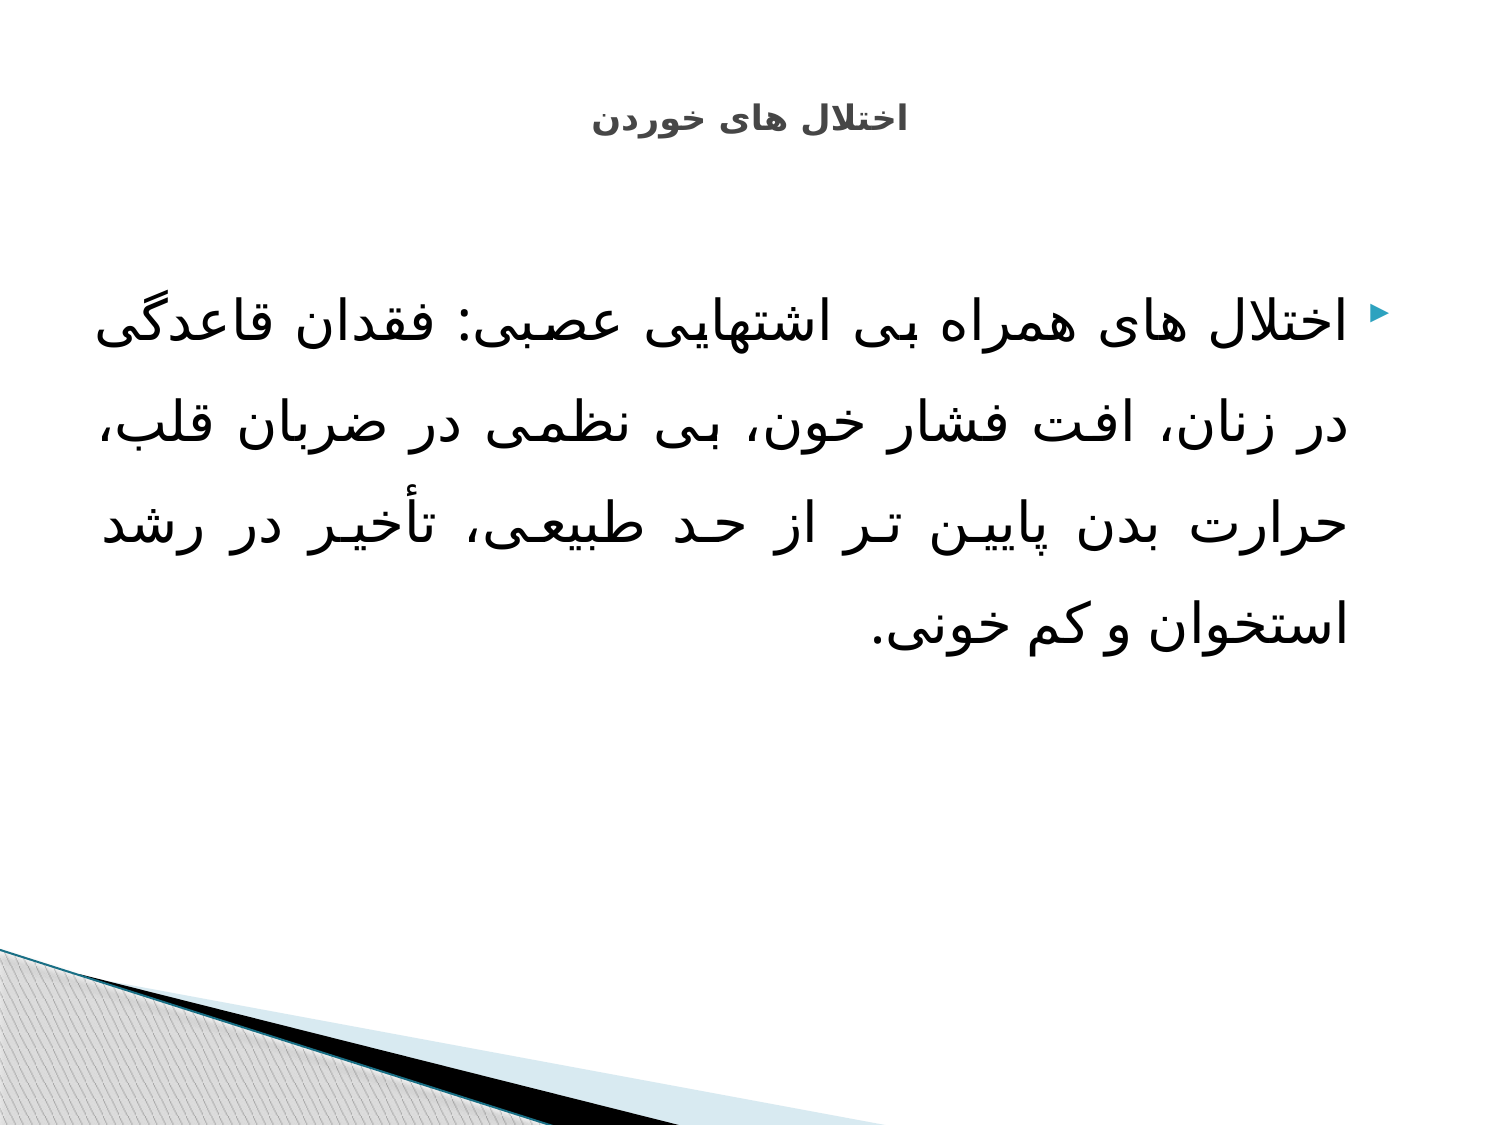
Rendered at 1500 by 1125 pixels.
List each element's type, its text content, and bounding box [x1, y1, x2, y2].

list اختلال های همراه بی اشتهایی عصبی: فقدان قاعدگی در زنان، افت فشار خون، بی نظمی در ضربان قلب، حرارت بدن پایین تر از حد طبیعی، تأخیر در رشد استخوان و کم خونی. [75, 243, 1425, 986]
title اختلال های خوردن [75, 45, 1425, 188]
